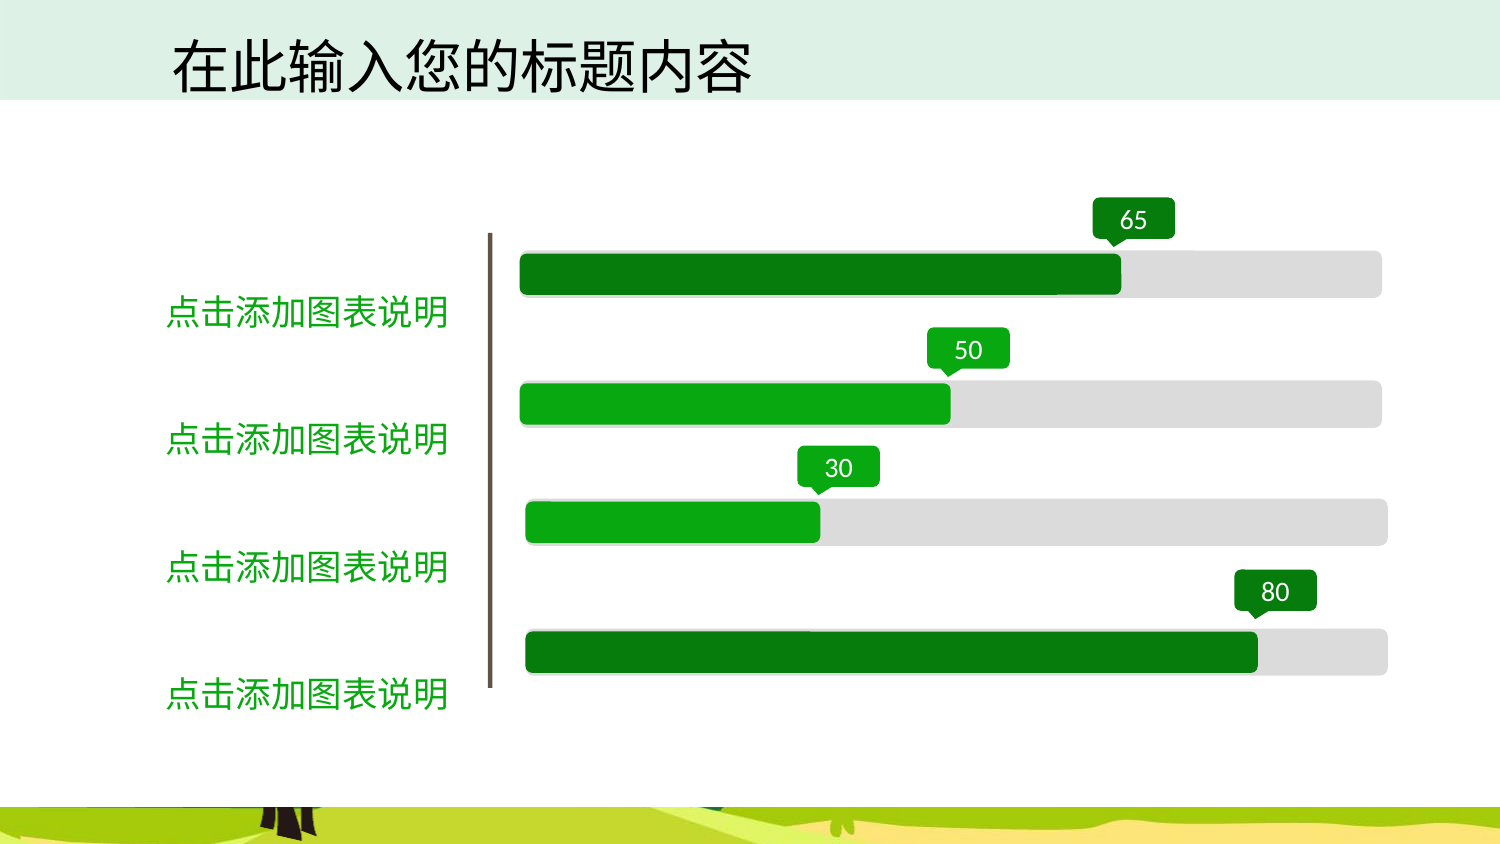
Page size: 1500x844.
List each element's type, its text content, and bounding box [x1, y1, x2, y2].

text_box [519, 253, 1122, 295]
text_box 30 [797, 445, 880, 496]
text_box [520, 380, 1383, 428]
text_box [525, 628, 1388, 676]
text_box [519, 383, 951, 425]
text_box [525, 501, 821, 543]
text_box [520, 250, 1383, 298]
picture [0, 0, 1500, 99]
picture [0, 807, 1500, 844]
text_box [525, 631, 1258, 673]
text_box 在此输入您的标题内容 [156, 22, 793, 108]
text_box 点击添加图表说明 点击添加图表说明 点击添加图表说明 点击添加图表说明 [123, 197, 490, 723]
text_box 80 [1234, 569, 1317, 620]
text_box [525, 498, 1388, 546]
text_box 50 [926, 327, 1010, 377]
text_box 65 [1092, 197, 1176, 248]
